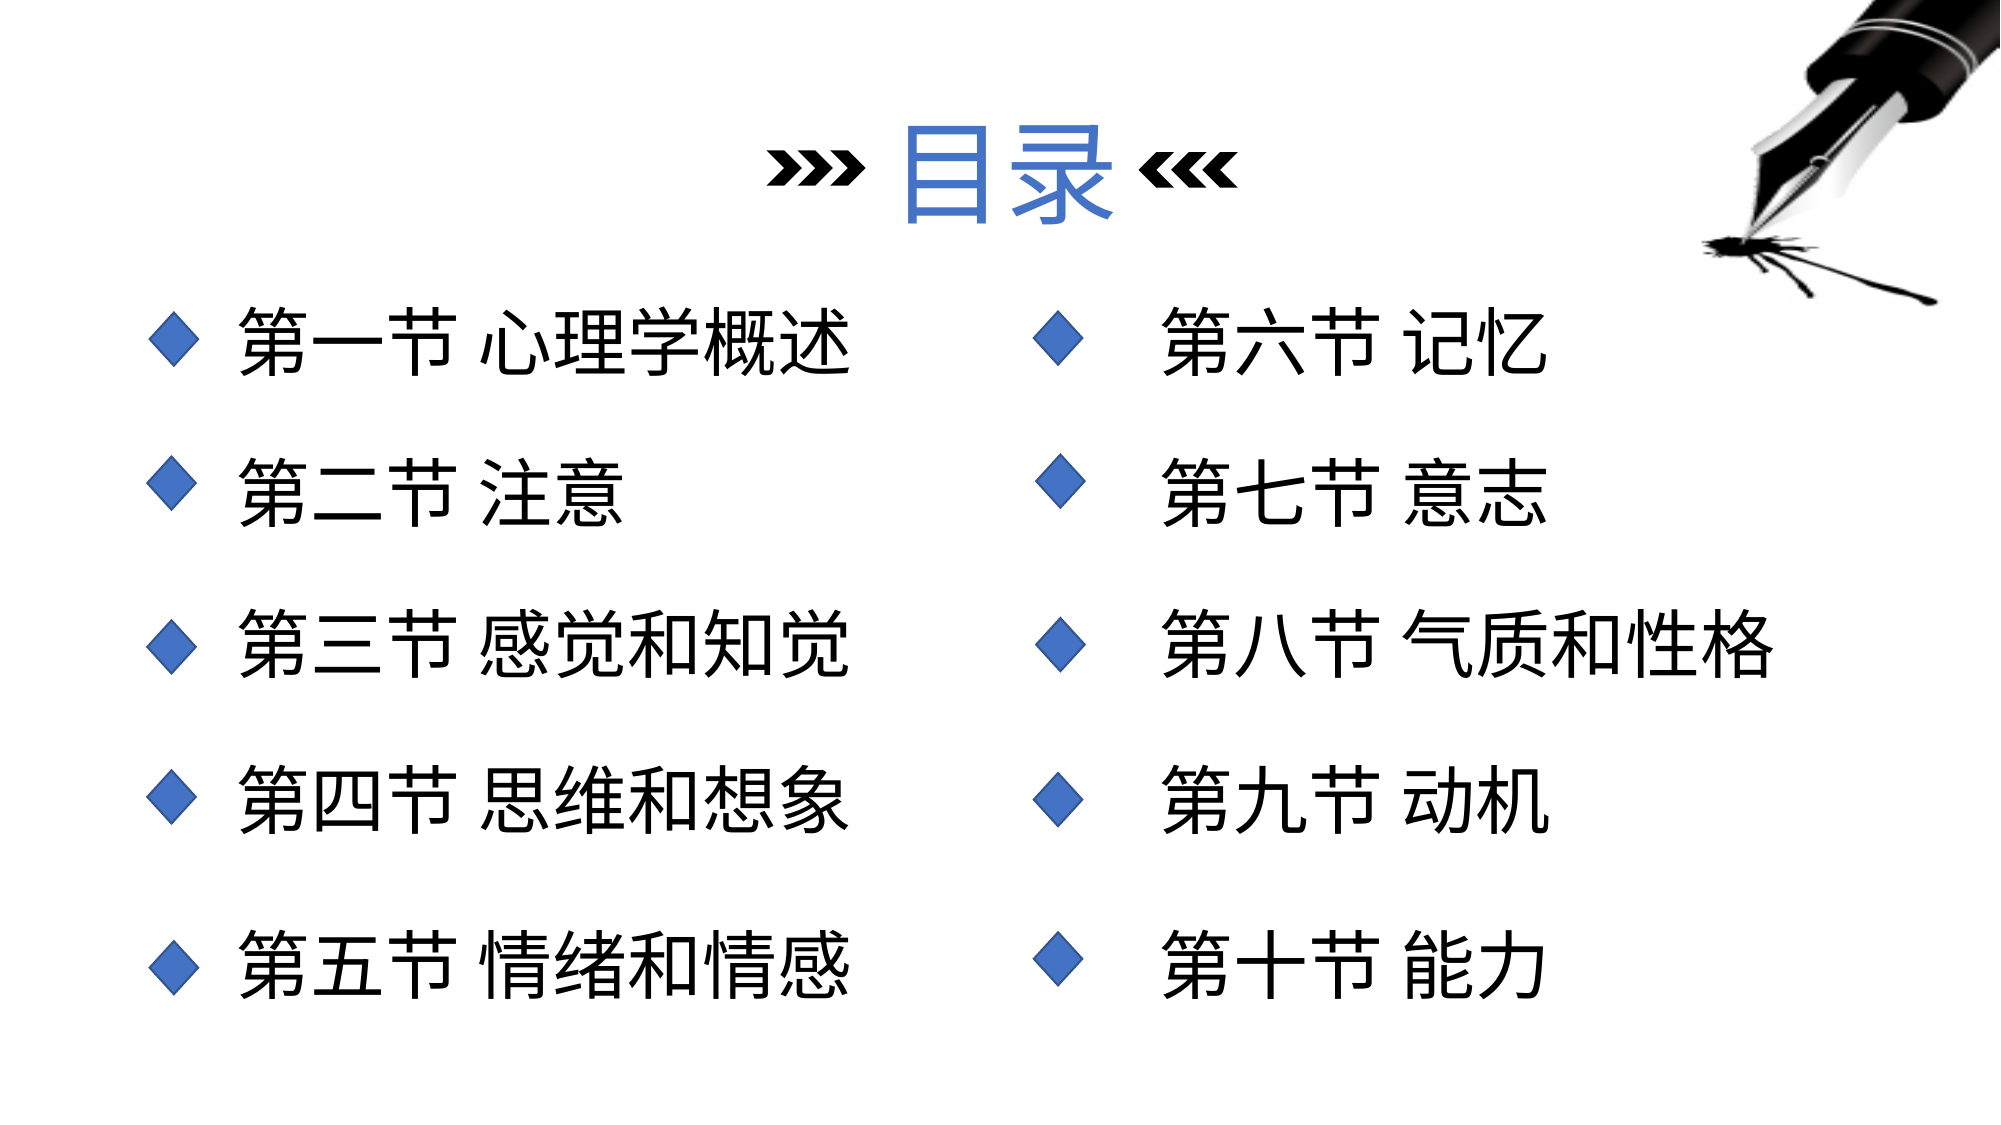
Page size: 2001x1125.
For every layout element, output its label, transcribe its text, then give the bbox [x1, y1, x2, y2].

text_box 第二节 注意 [220, 438, 992, 544]
text_box [148, 939, 200, 996]
text_box 第九节 动机 [1143, 745, 1915, 851]
text_box [1032, 930, 1084, 987]
text_box [145, 768, 198, 825]
text_box 第八节 气质和性格 [1143, 590, 1915, 696]
text_box 第四节 思维和想象 [220, 745, 992, 851]
text_box 第三节 感觉和知觉 [220, 590, 992, 696]
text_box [766, 150, 866, 186]
text_box [1032, 771, 1084, 828]
text_box [145, 618, 198, 675]
text_box [1032, 309, 1084, 367]
text_box 第六节 记忆 [1143, 287, 1915, 393]
text_box 第十节 能力 [1143, 911, 1915, 1017]
text_box 第五节 情绪和情感 [220, 911, 992, 1017]
text_box [148, 311, 200, 368]
text_box [1034, 453, 1087, 510]
picture [1701, 0, 2000, 312]
text_box 第一节 心理学概述 [220, 287, 992, 393]
text_box [145, 455, 198, 512]
text_box [1034, 616, 1087, 673]
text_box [1138, 152, 1238, 188]
text_box 第七节 意志 [1143, 438, 1915, 544]
text_box 目录 [874, 93, 1169, 246]
